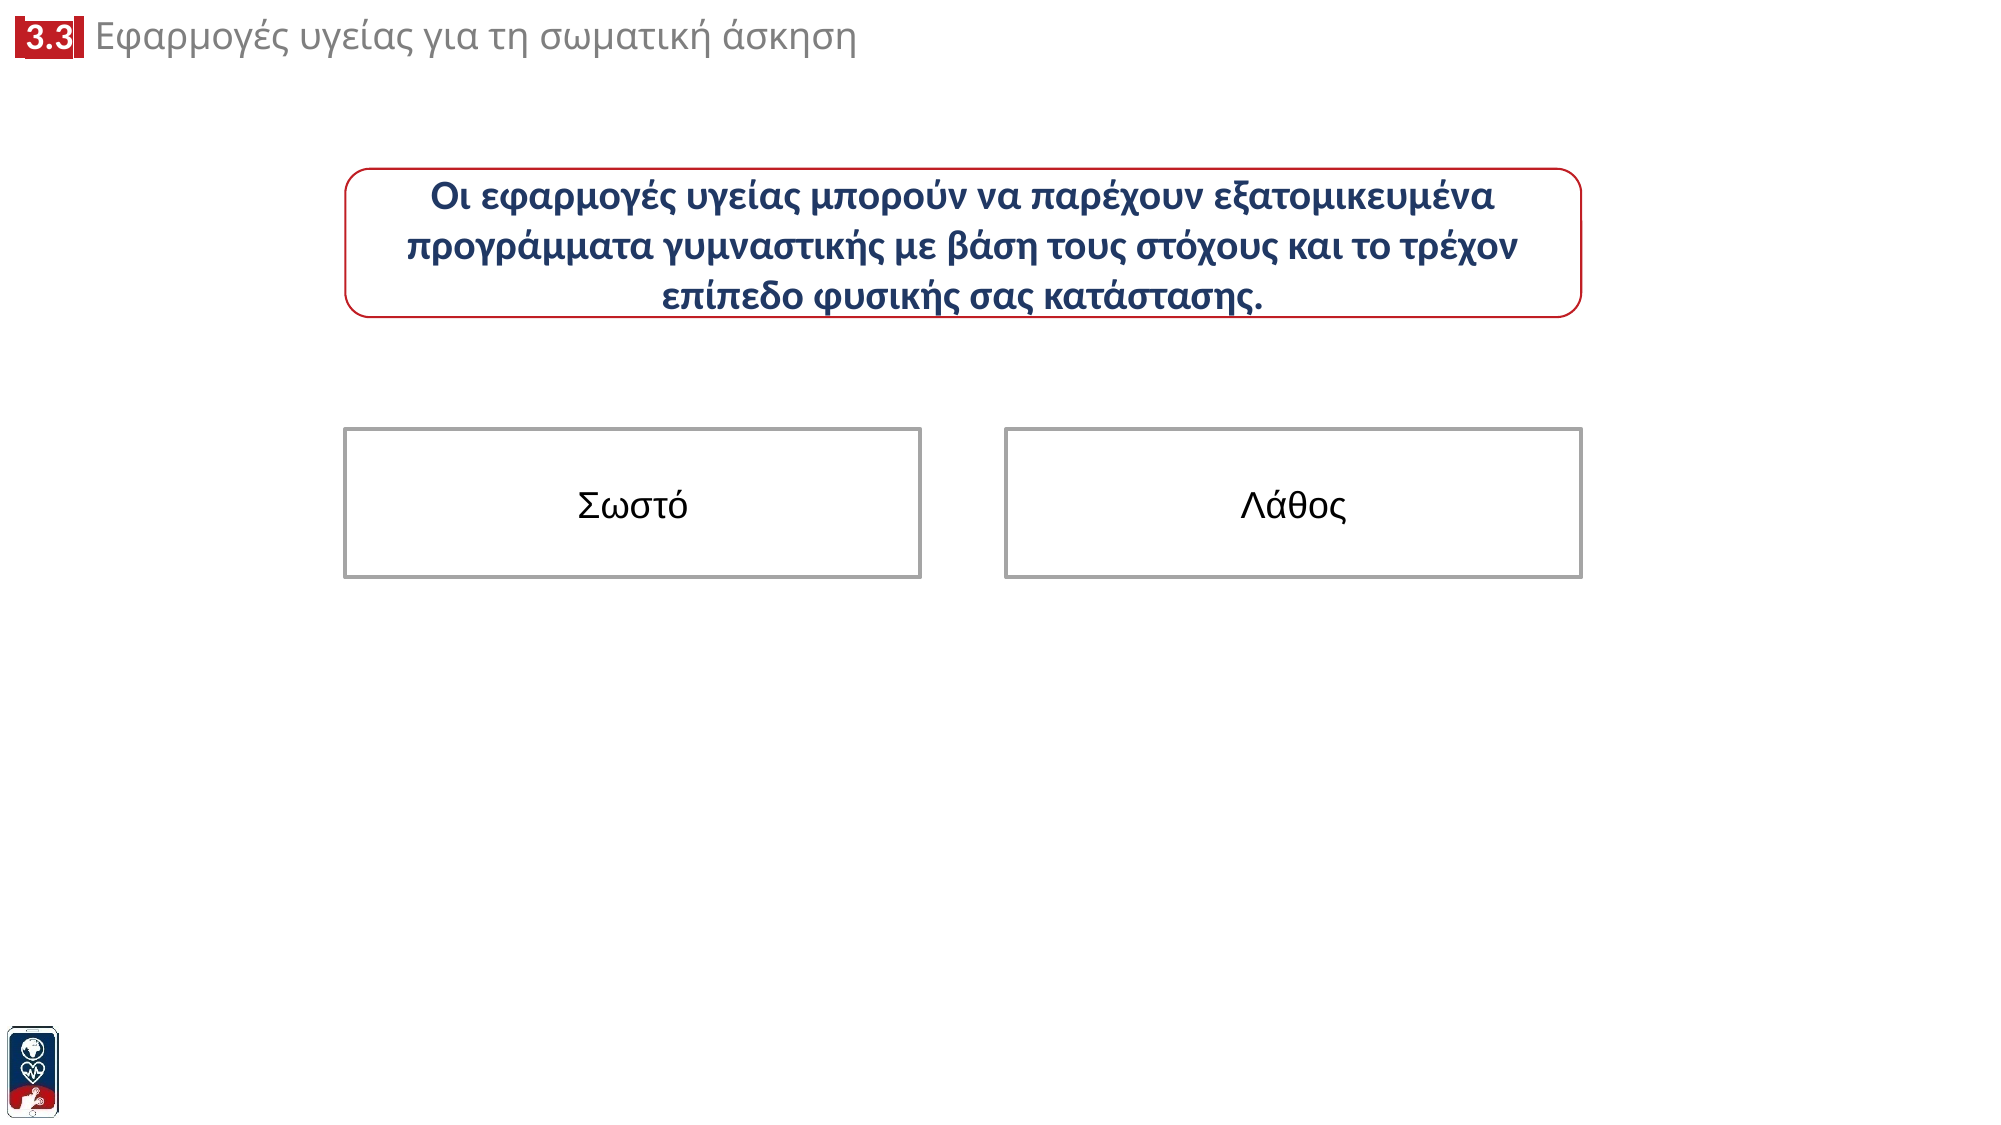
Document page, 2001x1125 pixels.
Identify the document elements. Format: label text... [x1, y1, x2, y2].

text_box Οι εφαρμογές υγείας μπορούν να παρέχουν εξατομικευμένα προγράμματα γυμναστικής με βάση τους στόχους και το τρέχον επίπεδο φυσικής σας κατάστασης. [345, 168, 1582, 318]
text_box Σωστό [343, 427, 922, 579]
picture [7, 1026, 59, 1118]
text_box Λάθος [1004, 427, 1583, 579]
